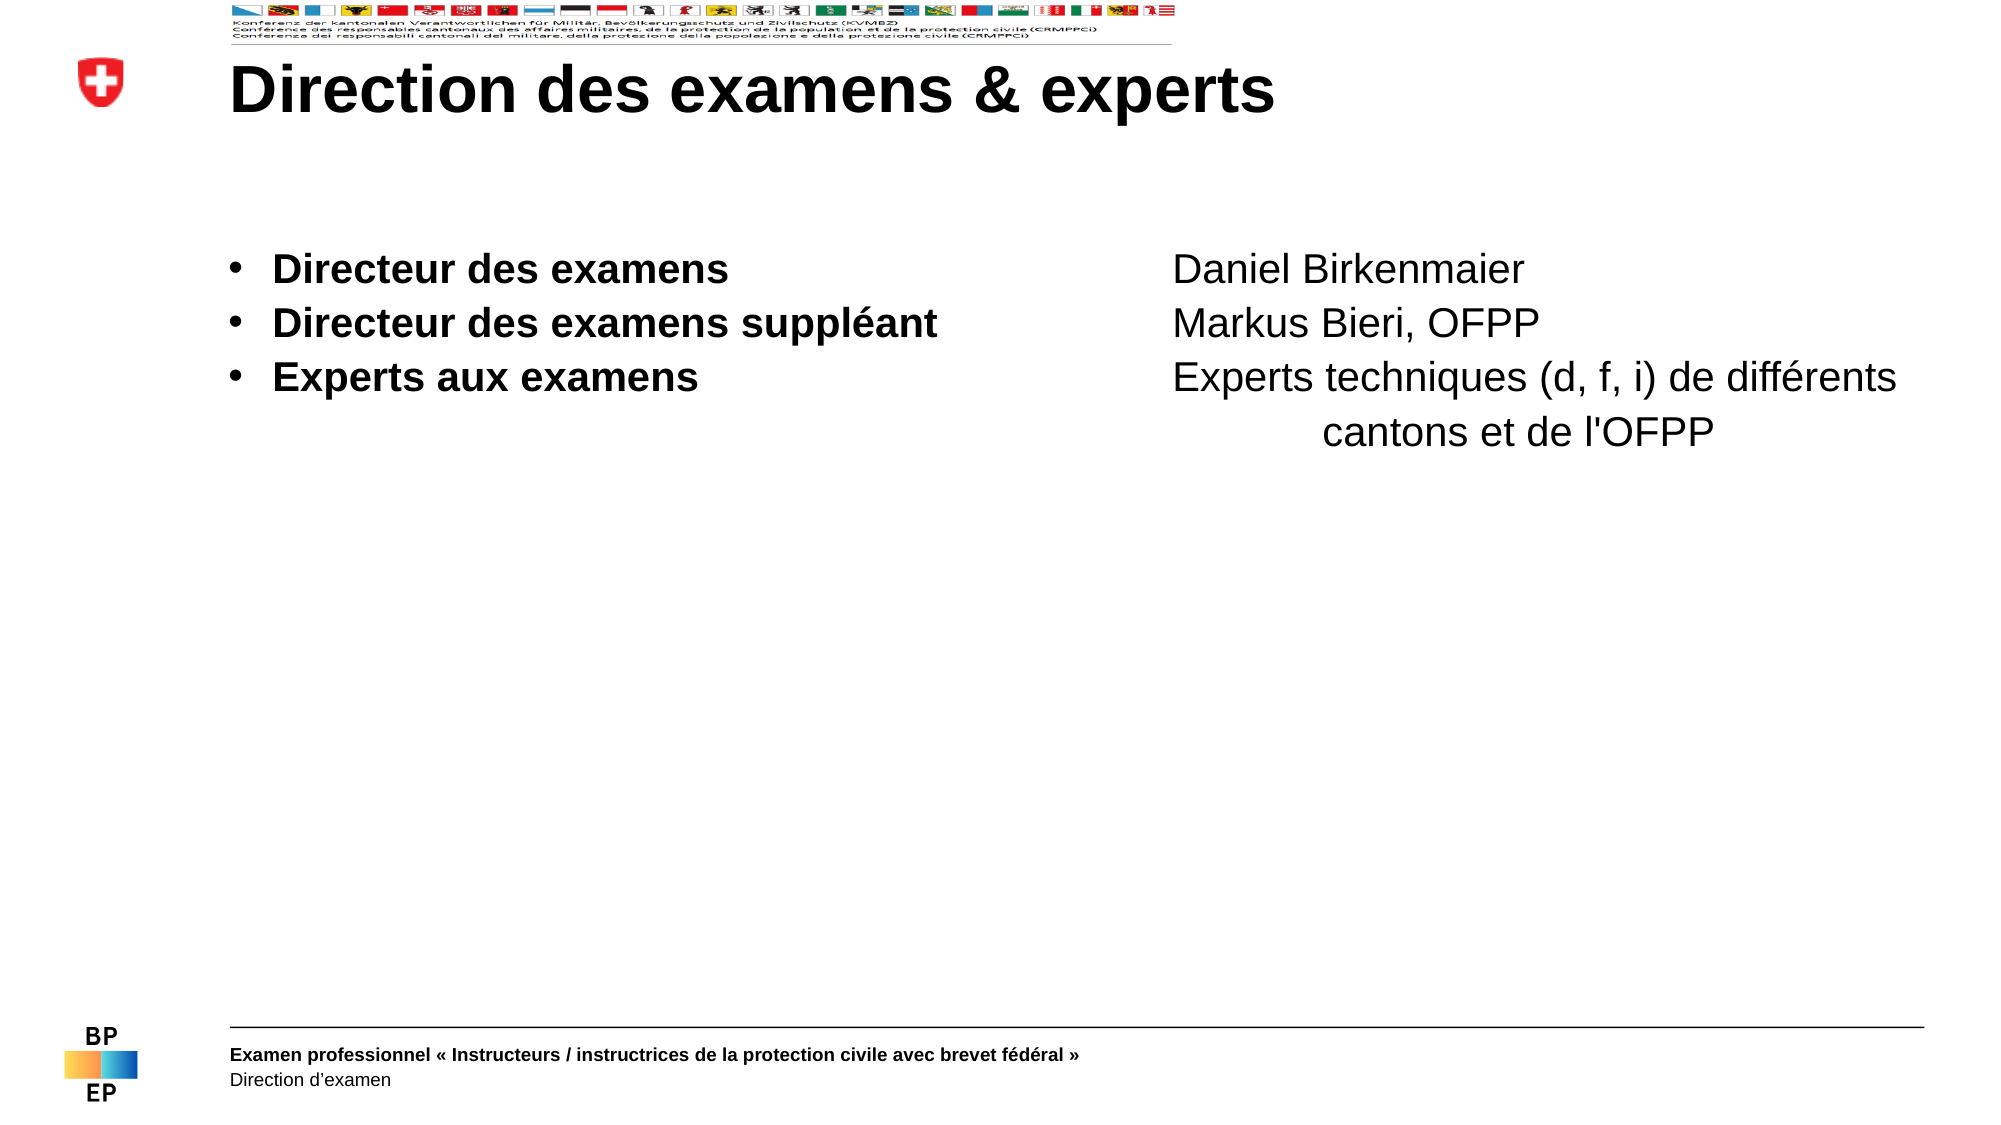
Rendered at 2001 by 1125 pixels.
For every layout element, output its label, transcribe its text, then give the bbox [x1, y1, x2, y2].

title Direction des examens & experts [229, 50, 1922, 199]
picture [61, 1021, 140, 1106]
list Directeur des examens Daniel Birkenmaier Directeur des examens suppléant Markus Bieri, OFPP Experts aux examens Experts techniques (d, f, i) de différents cantons et de l'OFPP [228, 237, 1922, 981]
picture [229, 4, 1175, 46]
footer Examen professionnel « Instructeurs / instructrices de la protection civile avec brevet fédéral » Direction d’examen [229, 1040, 1177, 1088]
